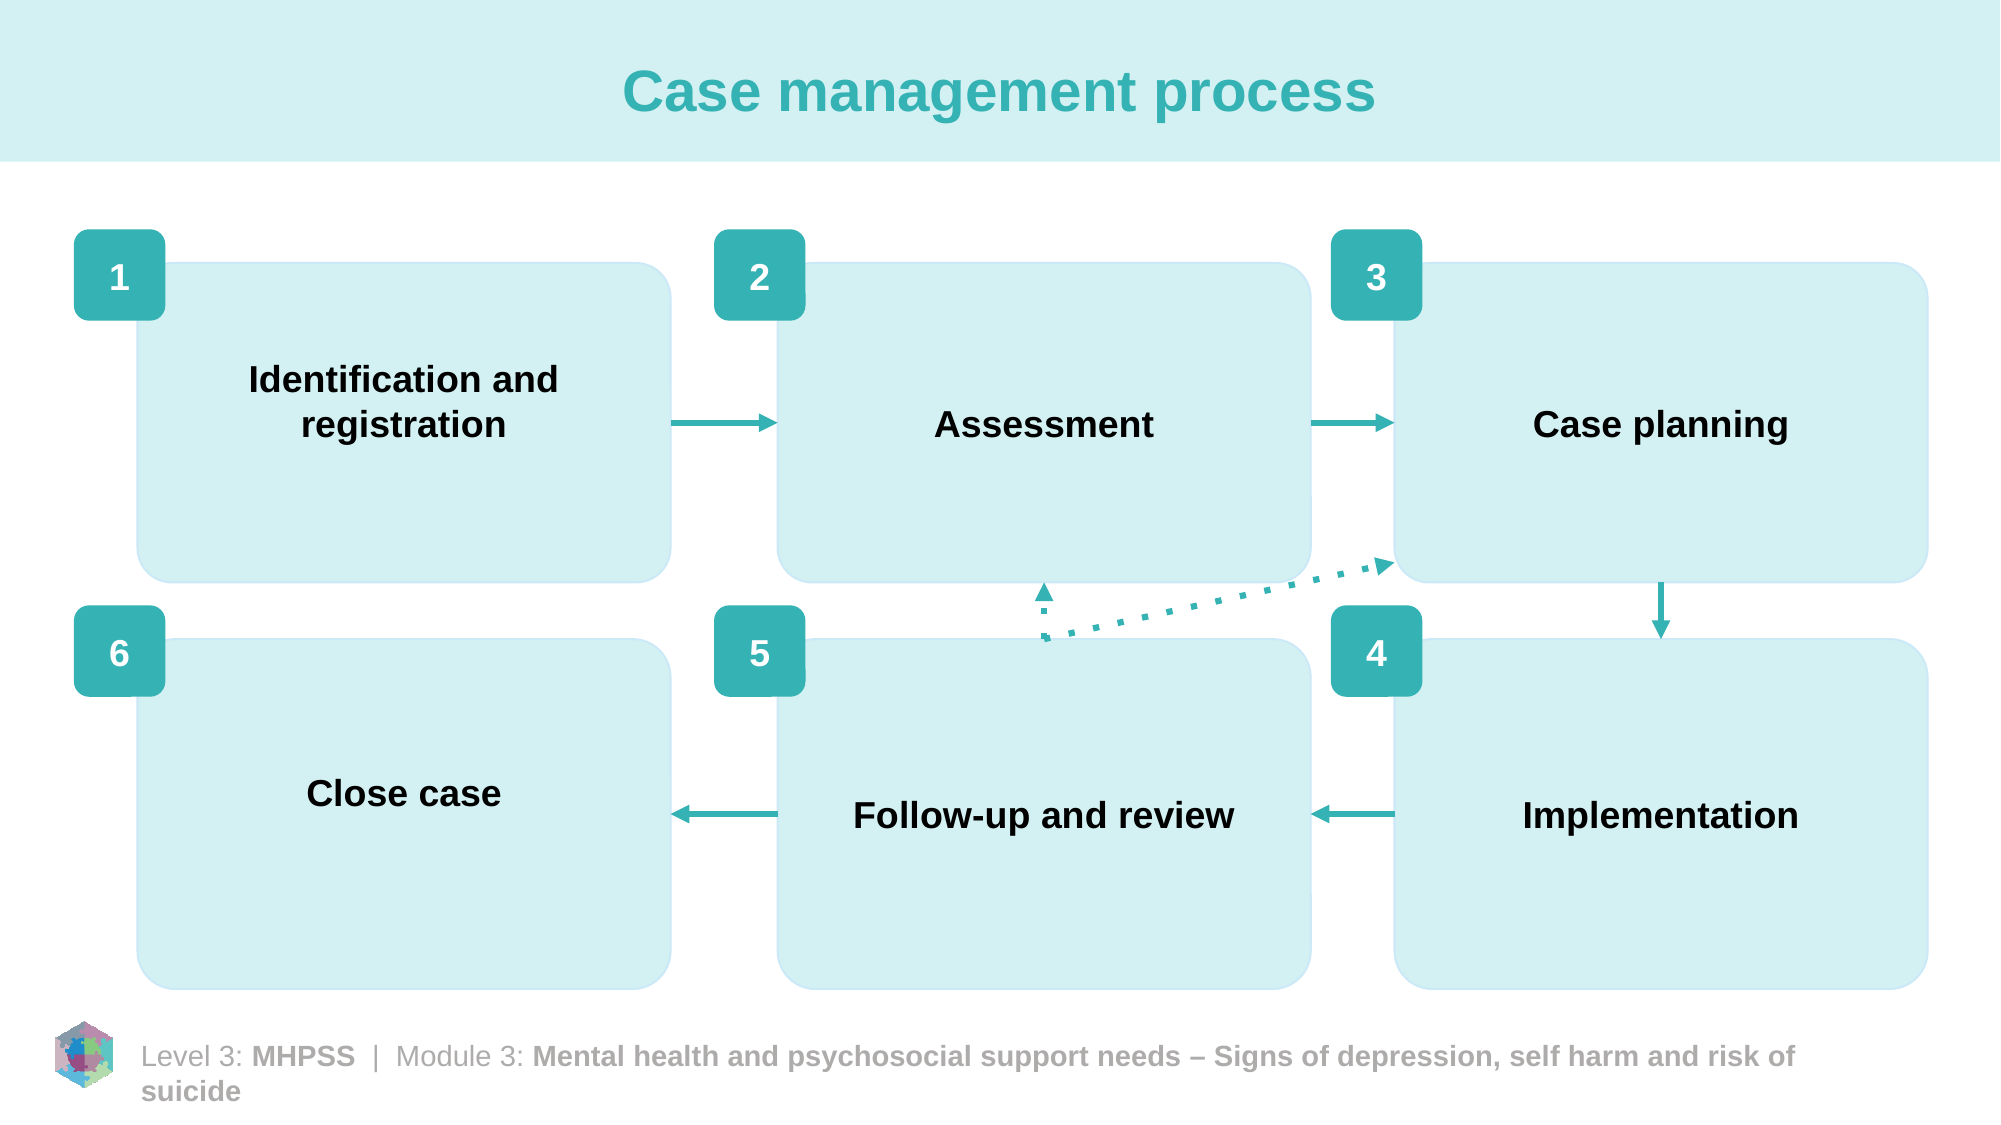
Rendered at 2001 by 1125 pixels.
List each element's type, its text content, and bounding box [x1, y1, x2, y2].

text_box Follow-up and review [777, 639, 1311, 989]
text_box 2 [714, 229, 806, 321]
text_box Case planning [1394, 263, 1928, 583]
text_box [1043, 562, 1395, 640]
text_box Assessment [777, 263, 1311, 583]
title Case management process [36, 21, 1964, 165]
text_box Identification and registration [137, 263, 671, 583]
text_box 3 [1330, 229, 1423, 321]
text_box 4 [1330, 605, 1423, 697]
text_box 6 [73, 605, 166, 697]
text_box 5 [714, 605, 806, 697]
text_box Close case [137, 639, 671, 989]
picture [55, 1021, 113, 1088]
text_box 1 [73, 229, 166, 321]
text_box Implementation [1394, 639, 1928, 989]
